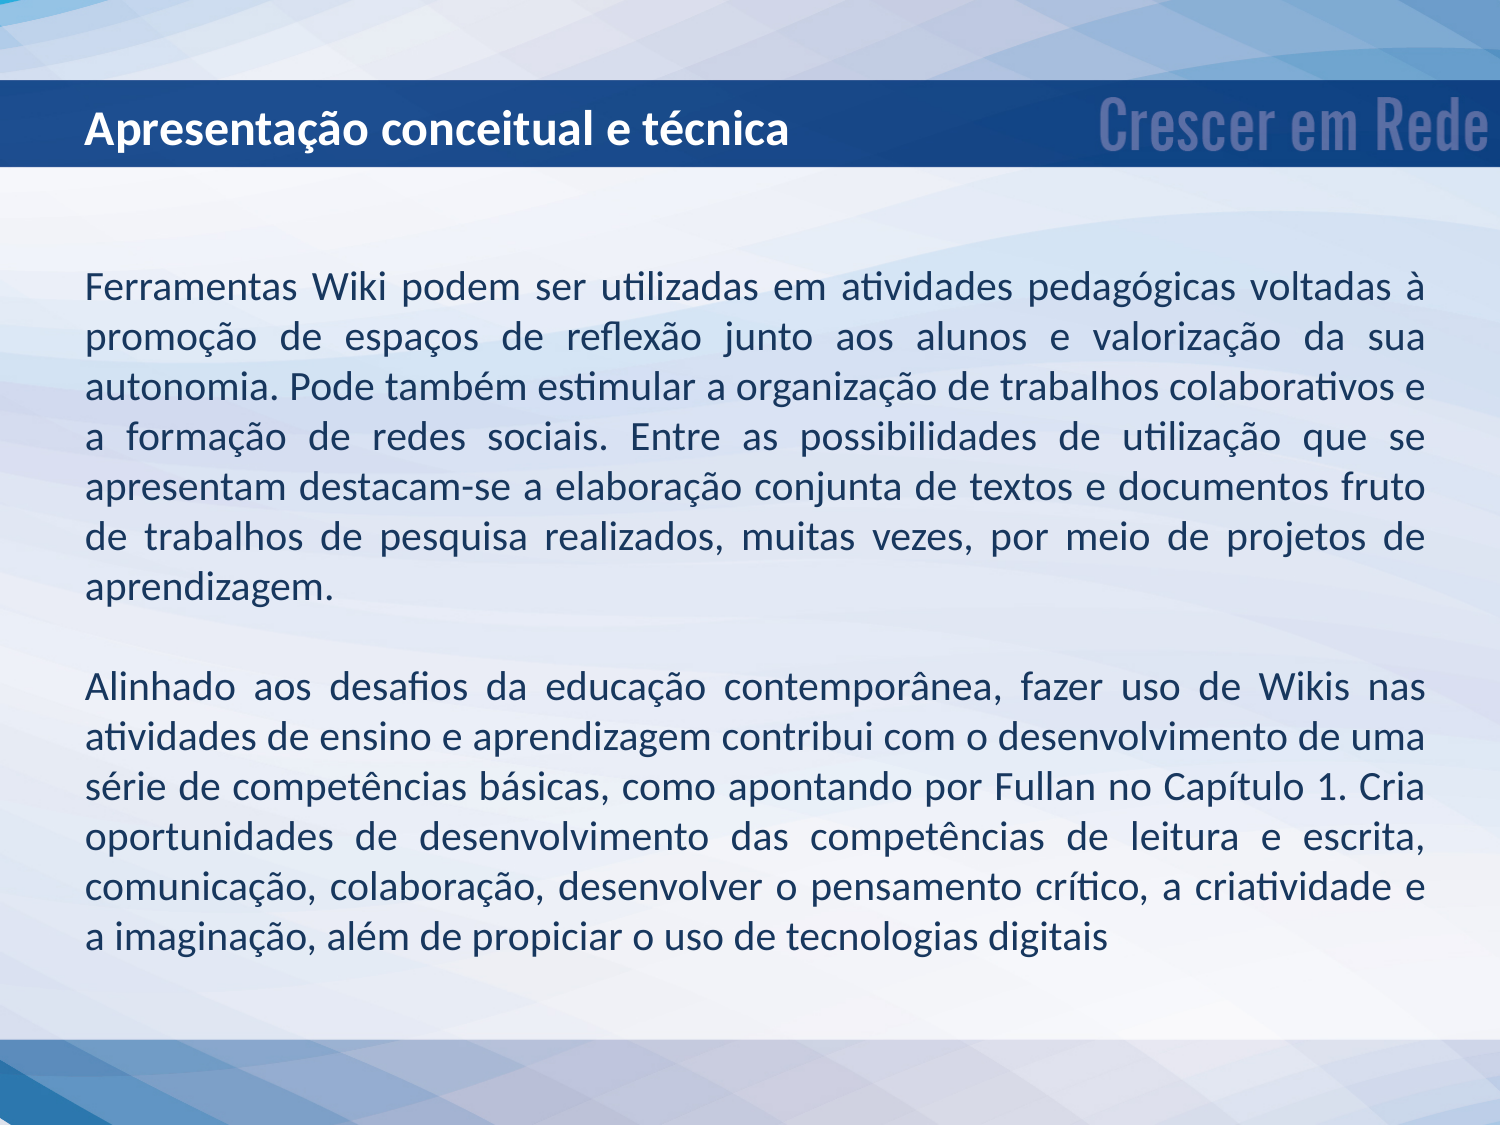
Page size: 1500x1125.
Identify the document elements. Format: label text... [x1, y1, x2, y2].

text_box Ferramentas Wiki podem ser utilizadas em atividades pedagógicas voltadas à promoção de espaços de reflexão junto aos alunos e valorização da sua autonomia. Pode também estimular a organização de trabalhos colaborativos e a formação de redes sociais. Entre as possibilidades de utilização que se apresentam destacam-se a elaboração conjunta de textos e documentos fruto de trabalhos de pesquisa realizados, muitas vezes, por meio de projetos de aprendizagem. Alinhado aos desafios da educação contemporânea, fazer uso de Wikis nas atividades de ensino e aprendizagem contribui com o desenvolvimento de uma série de competências básicas, como apontando por Fullan no Capítulo 1. Cria oportunidades de desenvolvimento das competências de leitura e escrita, comunicação, colaboração, desenvolver o pensamento crítico, a criatividade e a imaginação, além de propiciar o uso de tecnologias digitais [70, 251, 1442, 1117]
text_box Apresentação conceitual e técnica [70, 88, 1430, 163]
picture [0, 0, 1500, 1125]
